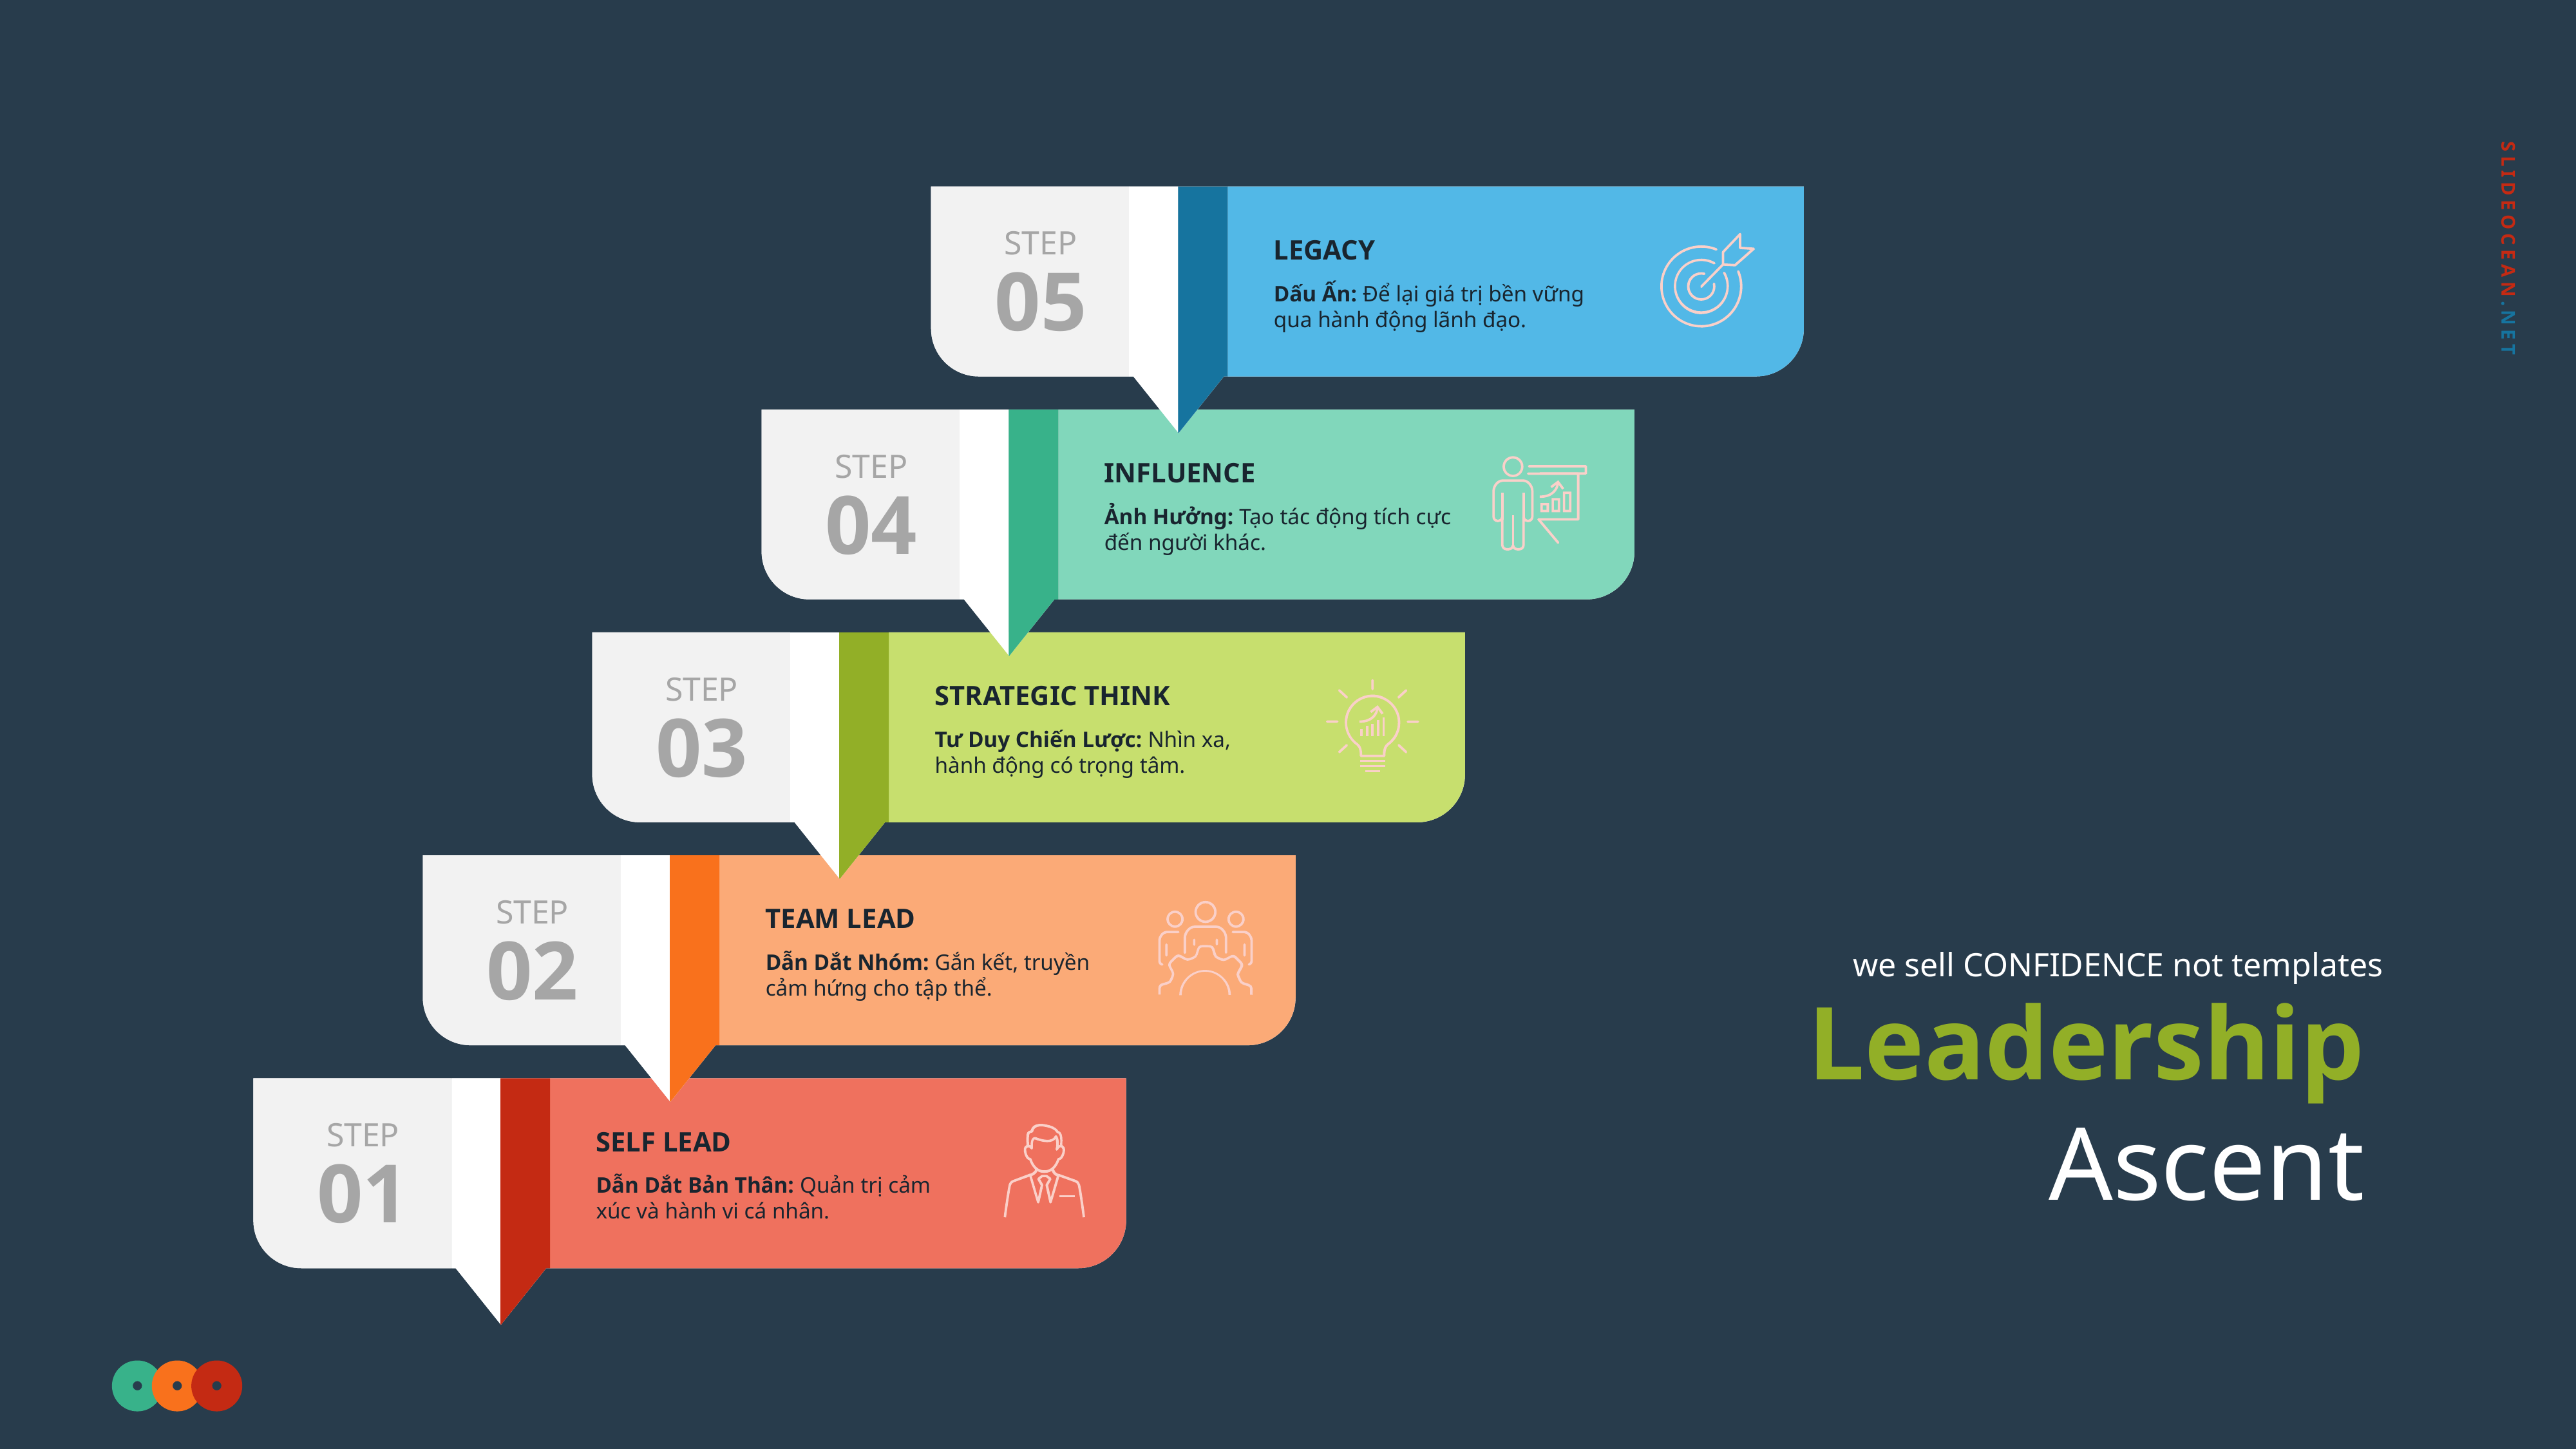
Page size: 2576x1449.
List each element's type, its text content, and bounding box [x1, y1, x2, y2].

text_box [422, 855, 1296, 1102]
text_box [253, 1078, 1126, 1325]
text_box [1660, 232, 1756, 328]
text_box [1003, 1124, 1085, 1218]
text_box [1254, 232, 1660, 342]
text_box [1158, 900, 1253, 996]
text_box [576, 1124, 983, 1234]
text_box we sell CONFIDENCE not templates [1843, 939, 2393, 988]
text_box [761, 409, 1634, 656]
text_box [1325, 679, 1419, 773]
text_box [1084, 455, 1491, 565]
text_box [915, 679, 1321, 788]
text_box Leadership Ascent [1798, 974, 2374, 1226]
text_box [1492, 456, 1587, 551]
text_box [782, 446, 960, 551]
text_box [746, 902, 1152, 1010]
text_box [444, 891, 621, 998]
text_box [613, 668, 790, 774]
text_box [931, 186, 1804, 433]
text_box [952, 222, 1130, 328]
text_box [592, 632, 1465, 879]
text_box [274, 1114, 451, 1220]
